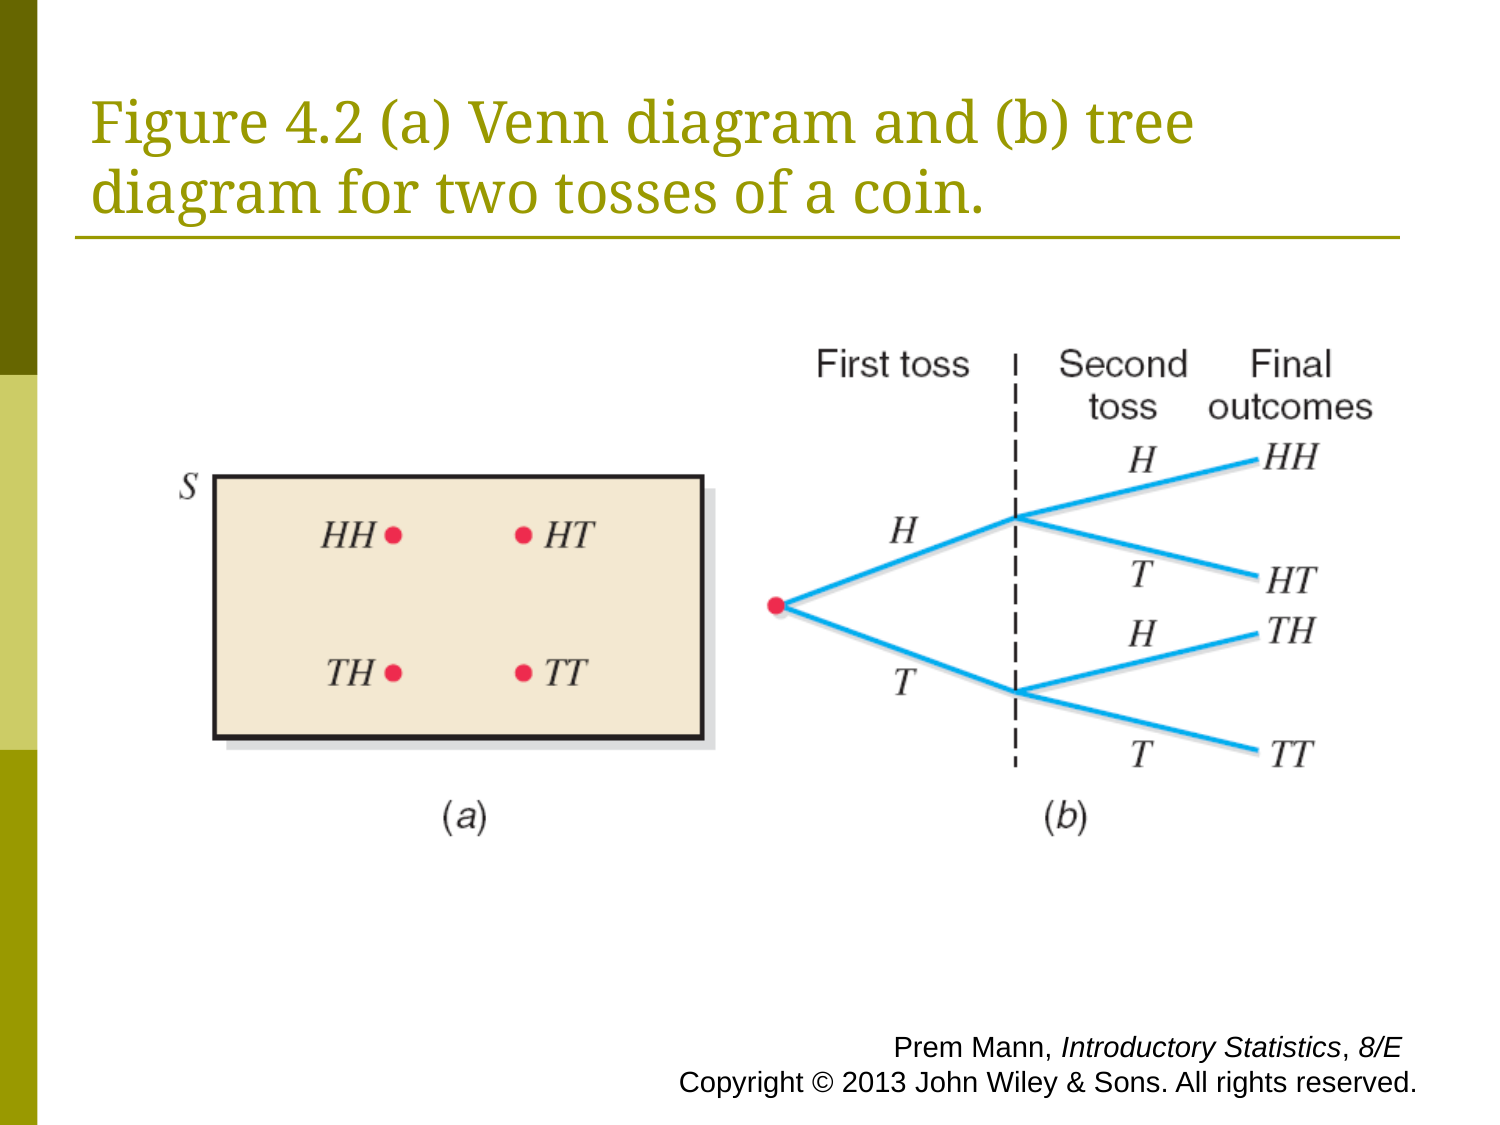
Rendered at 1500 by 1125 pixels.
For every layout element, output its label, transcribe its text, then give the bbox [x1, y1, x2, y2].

title Figure 4.2 (a) Venn diagram and (b) tree diagram for two tosses of a coin. [75, 45, 1425, 233]
picture [149, 285, 1406, 863]
text_box Prem Mann, Introductory Statistics, 8/E Copyright © 2013 John Wiley & Sons. All rights reserved. [664, 1020, 1449, 1106]
